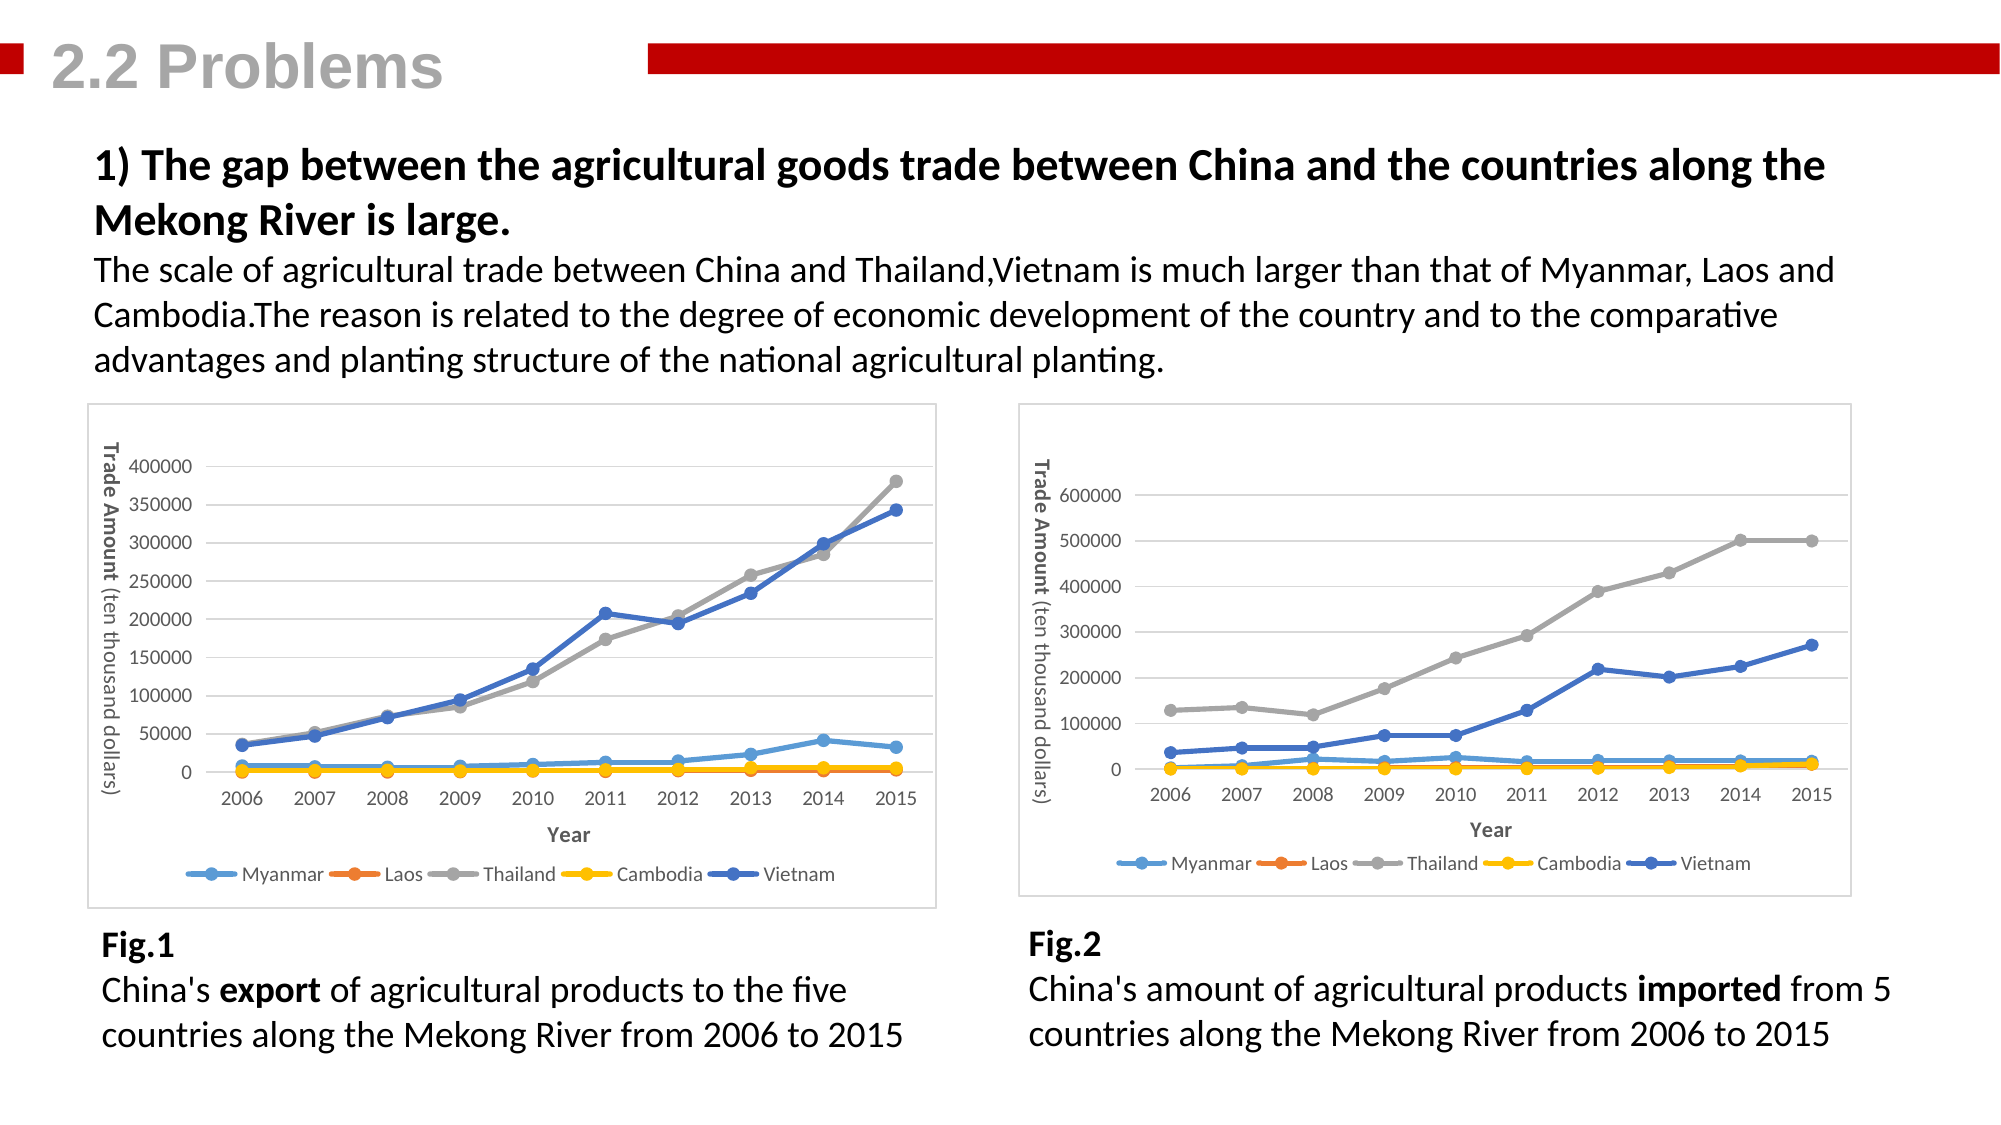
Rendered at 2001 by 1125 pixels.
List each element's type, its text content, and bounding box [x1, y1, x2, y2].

text_box [0, 42, 25, 75]
text_box 2.2 Problems [51, 25, 464, 102]
picture [1018, 403, 1857, 900]
picture [86, 403, 942, 911]
text_box [647, 42, 2000, 75]
text_box Fig.1 China's export of agricultural products to the five countries along the Mekong River from 2006 to 2015 [86, 912, 1012, 1062]
text_box 1) The gap between the agricultural goods trade between China and the countries along the Mekong River is large. The scale of agricultural trade between China and Thailand,Vietnam is much larger than that of Myanmar, Laos and Cambodia.The reason is related to the degree of economic development of the country and to the comparative advantages and planting structure of the national agricultural planting. [78, 127, 1938, 387]
text_box Fig.2 China's amount of agricultural products imported from 5 countries along the Mekong River from 2006 to 2015 [1013, 911, 1938, 1062]
